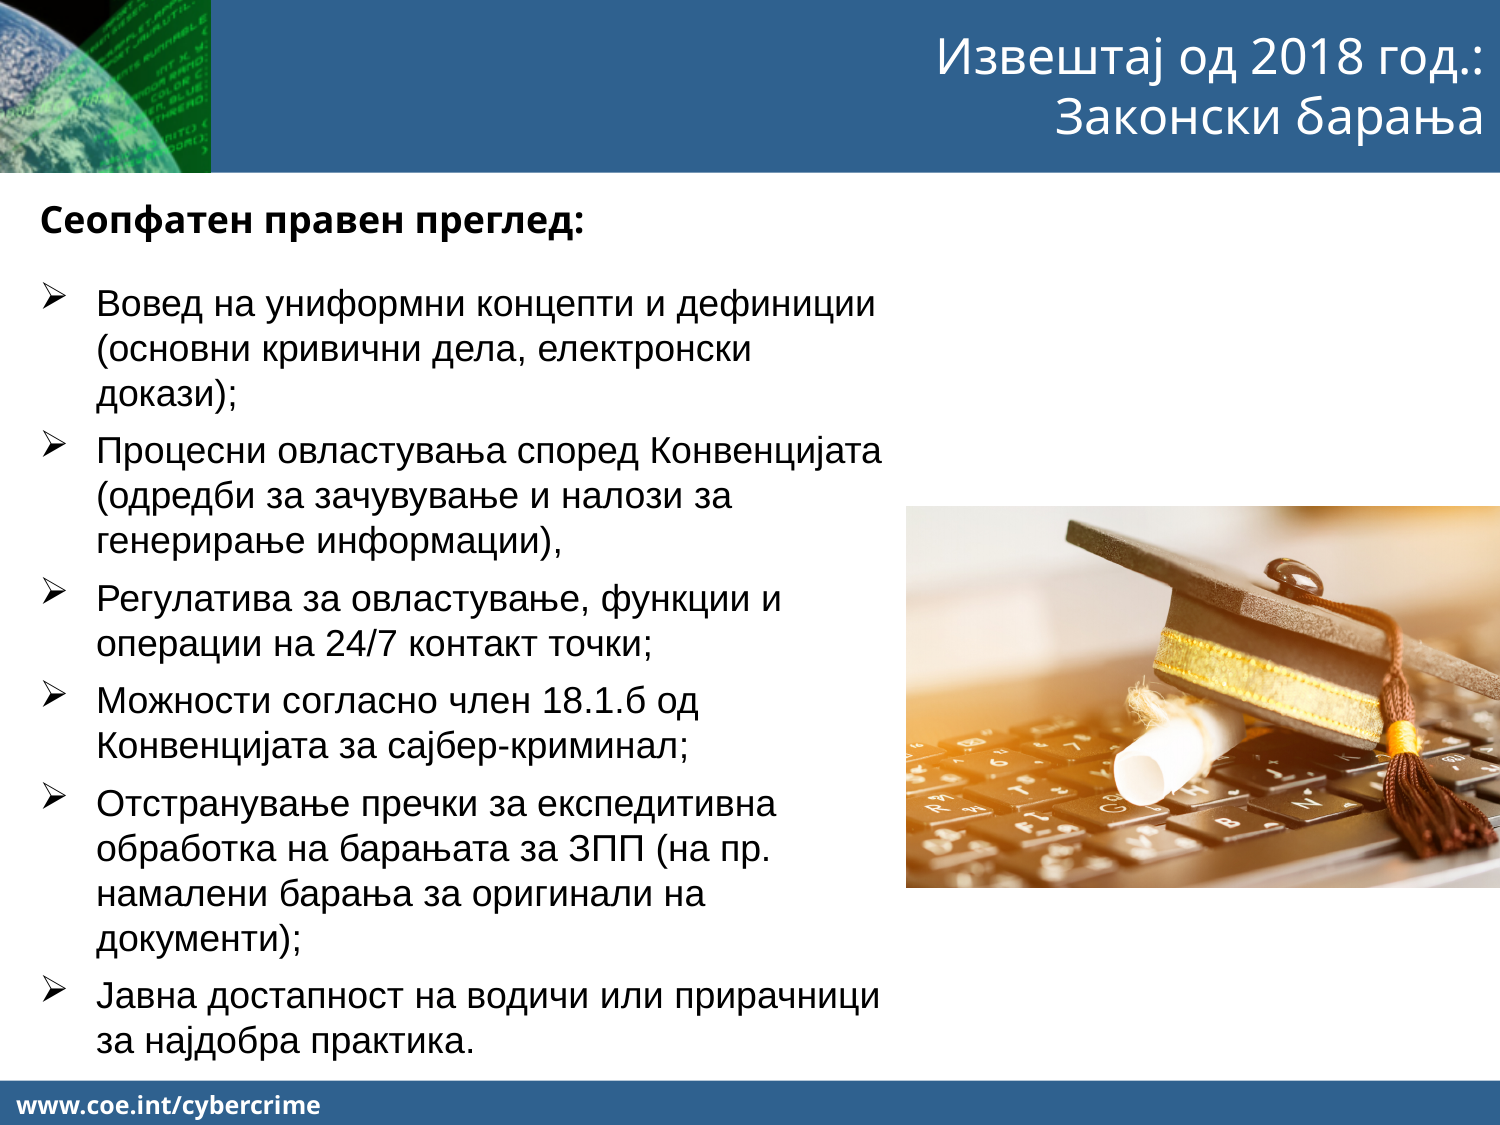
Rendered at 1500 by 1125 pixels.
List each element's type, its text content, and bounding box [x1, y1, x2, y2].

picture [906, 506, 1500, 888]
text_box Сеопфатен правен преглед: Вовед на униформни концепти и дефиниции (основни кривични дела, електронски докази); Процесни овластувања според Конвенцијата (одредби за зачувување и налози за генерирање информации), Регулатива за овластување, функции и операции на 24/7 контакт точки; Можности согласно член 18.1.б од Конвенцијата за сајбер-криминал; Отстранување пречки за експедитивна обработка на барањата за ЗПП (на пр. намалени барања за оригинали на документи); Јавна достапност на водичи или прирачници за најдобра практика. [24, 188, 907, 1069]
text_box www.coe.int/cybercrime [1, 1082, 1500, 1125]
text_box [0, 1079, 1500, 1125]
text_box Извештај од 2018 год.: Законски барања [214, 0, 1500, 175]
picture [0, 0, 212, 173]
